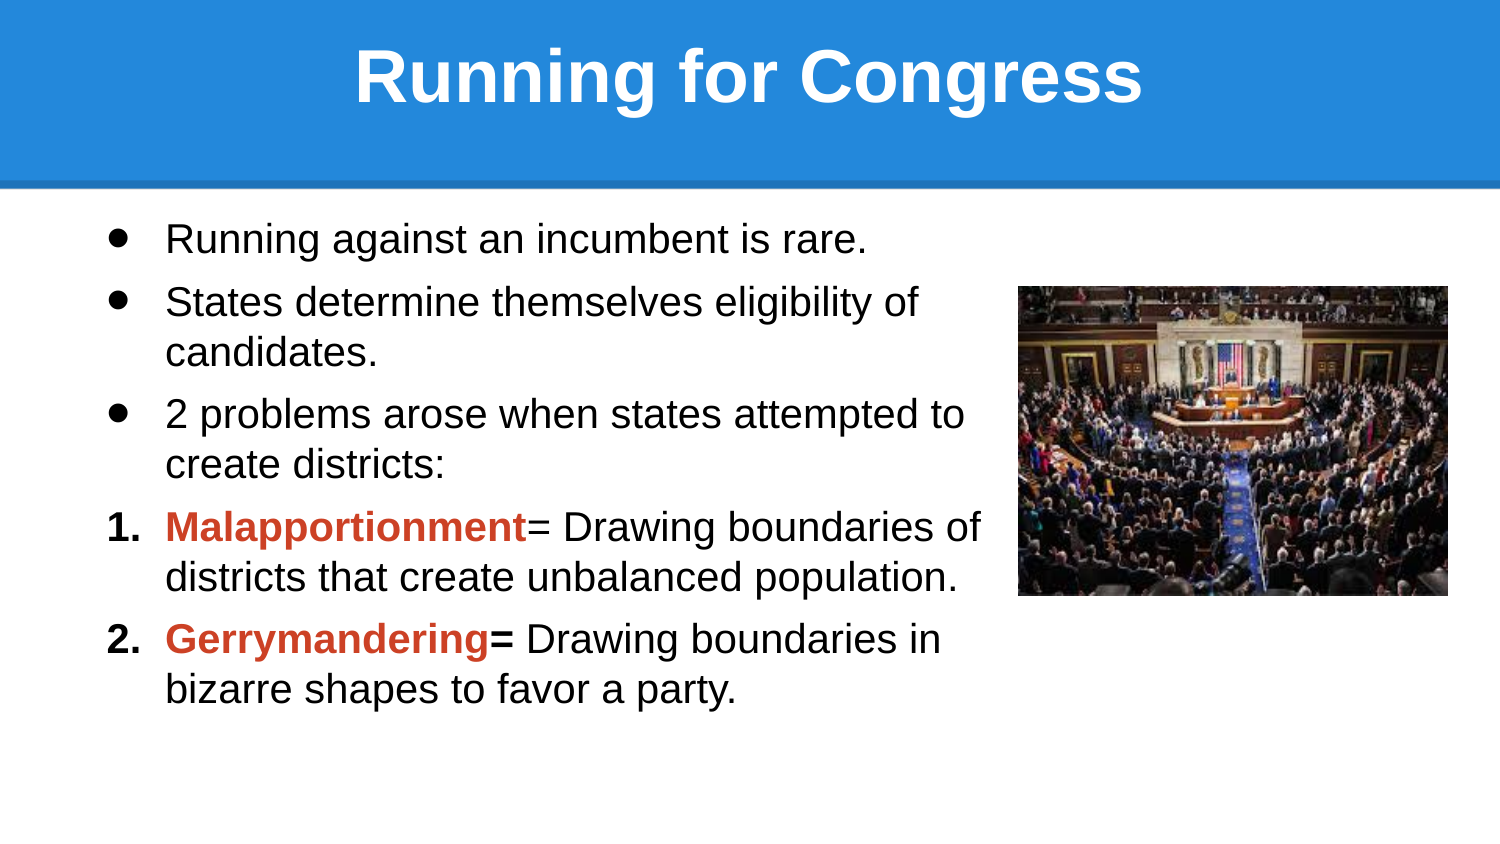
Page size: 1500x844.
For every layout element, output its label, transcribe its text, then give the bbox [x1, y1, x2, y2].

picture [1017, 286, 1449, 597]
list Running against an incumbent is rare. States determine themselves eligibility of candidates. 2 problems arose when states attempted to create districts: Malapportionment= Drawing boundaries of districts that create unbalanced population. Gerrymandering= Drawing boundaries in bizarre shapes to favor a party. [75, 196, 1005, 808]
title Running for Congress [75, 33, 1425, 133]
